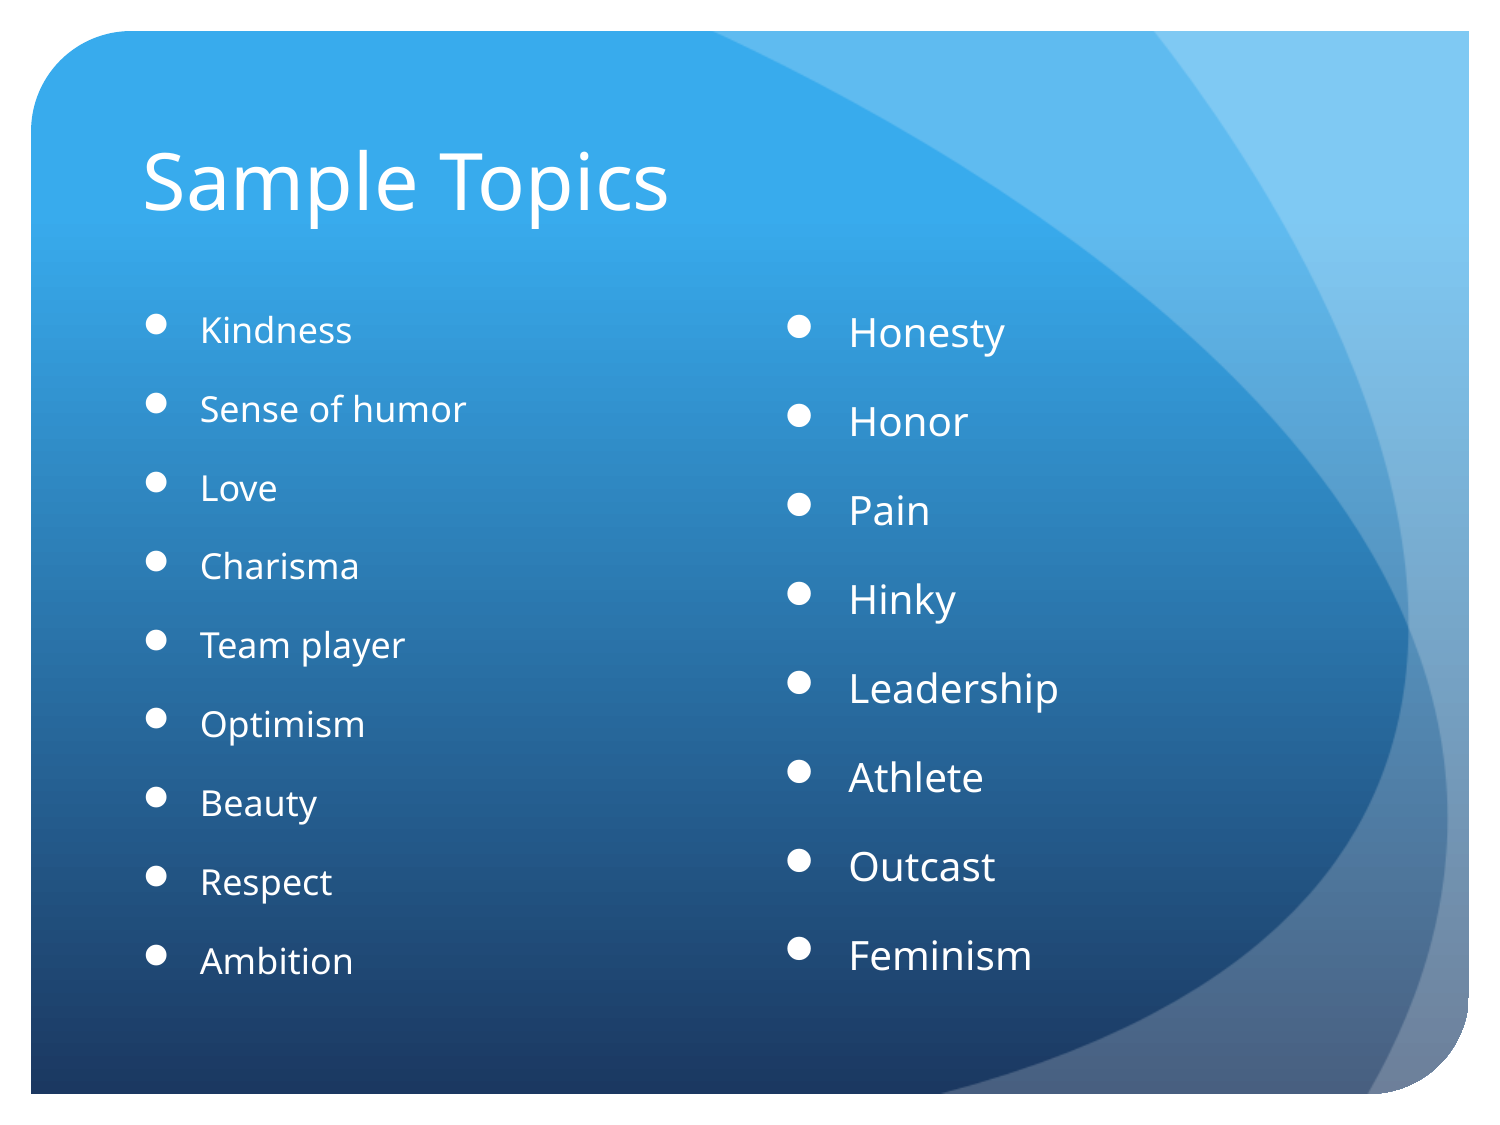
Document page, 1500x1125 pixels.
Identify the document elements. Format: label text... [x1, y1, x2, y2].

list Kindness Sense of humor Love Charisma Team player Optimism Beauty Respect Ambition [127, 299, 728, 993]
picture [24, 30, 1473, 1094]
list Honesty Honor Pain Hinky Leadership Athlete Outcast Feminism [769, 299, 1370, 993]
title Sample Topics [127, 62, 1372, 234]
